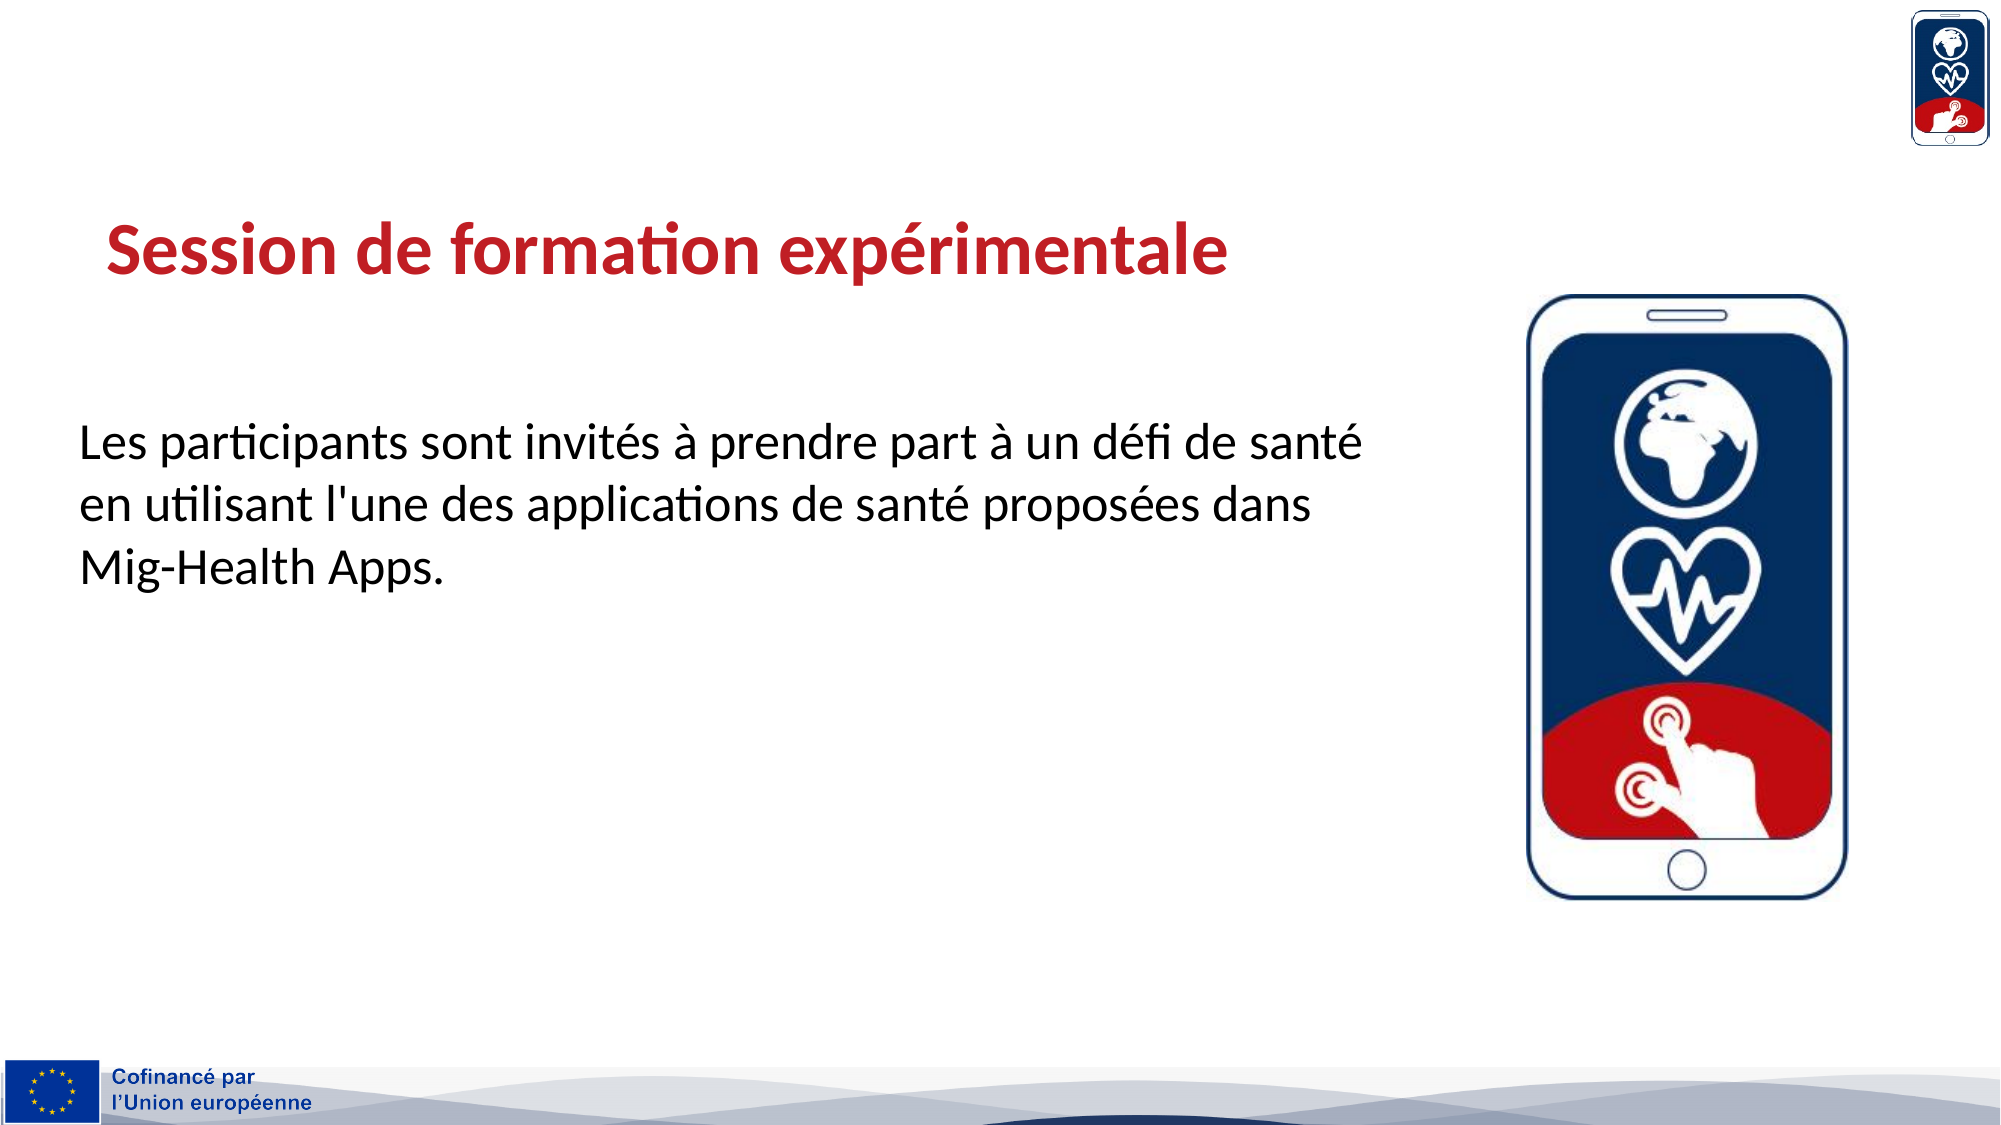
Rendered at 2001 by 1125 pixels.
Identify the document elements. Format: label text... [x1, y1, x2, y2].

picture [1526, 294, 1849, 902]
picture [0, 1055, 2001, 1125]
text_box Les participants sont invités à prendre part à un défi de santé en utilisant l'une des applications de santé proposées dans Mig-Health Apps. [64, 399, 1427, 542]
picture [1911, 10, 1990, 146]
title Session de formation expérimentale [91, 177, 1817, 324]
